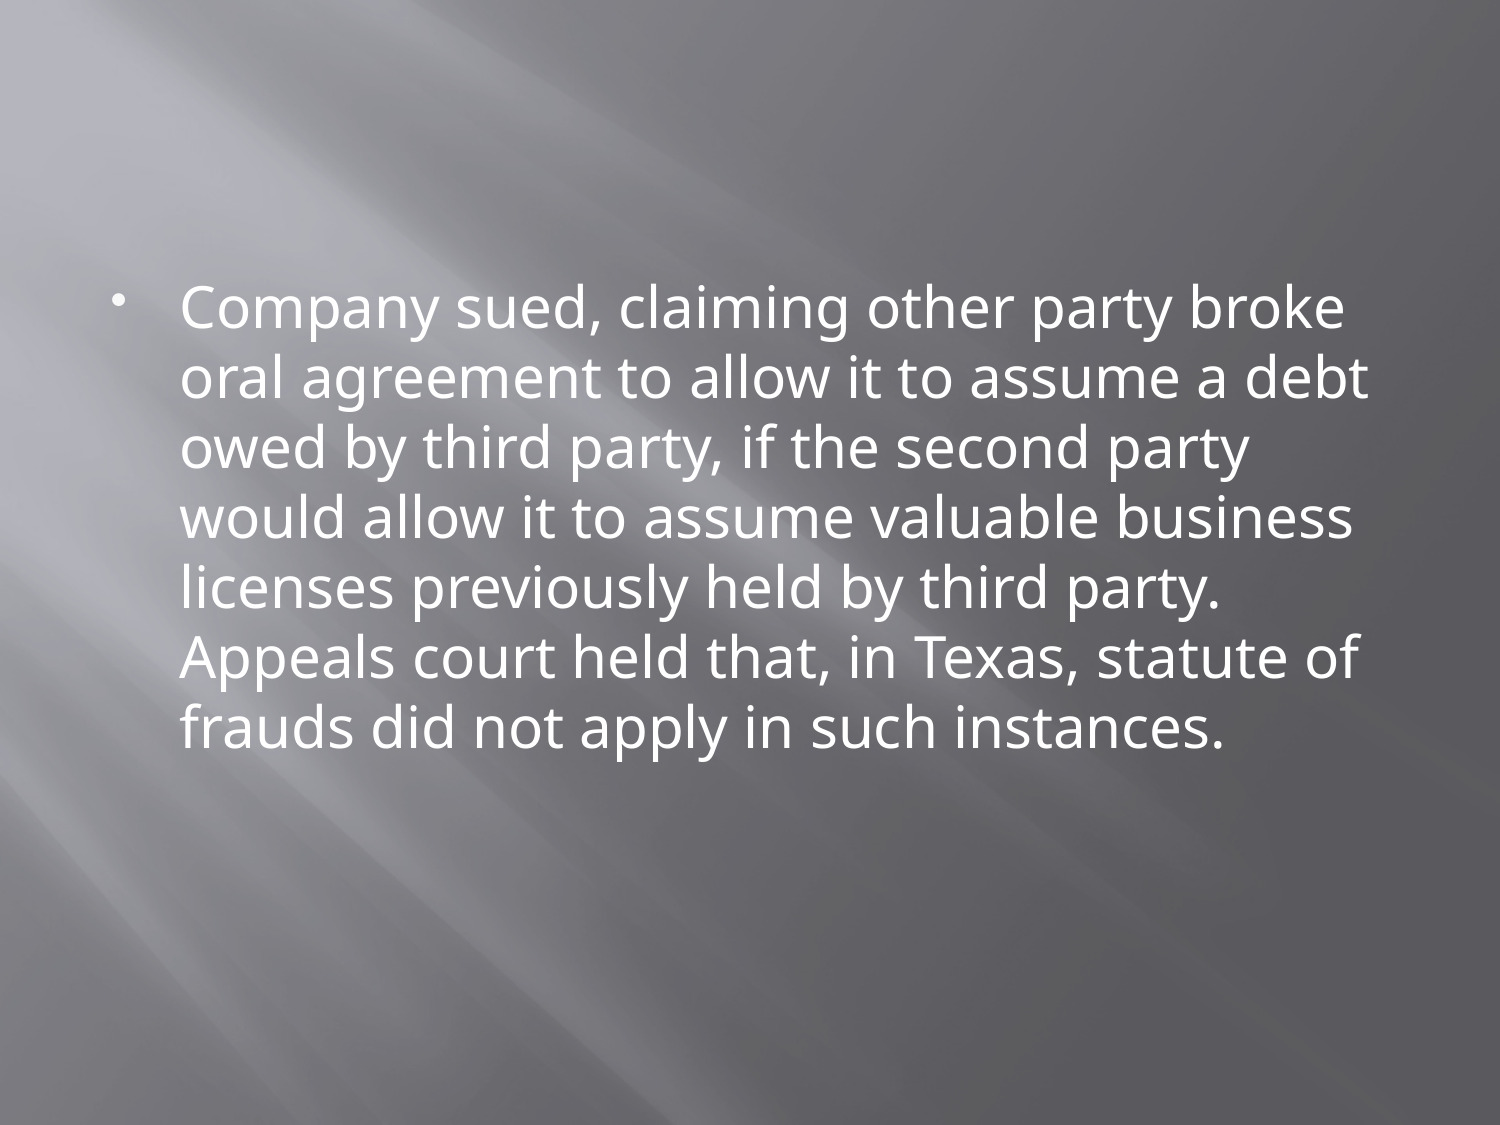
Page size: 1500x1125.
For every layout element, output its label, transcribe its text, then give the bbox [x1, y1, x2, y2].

list Company sued, claiming other party broke oral agreement to allow it to assume a debt owed by third party, if the second party would allow it to assume valuable business licenses previously held by third party. Appeals court held that, in Texas, statute of frauds did not apply in such instances. [75, 262, 1425, 1035]
